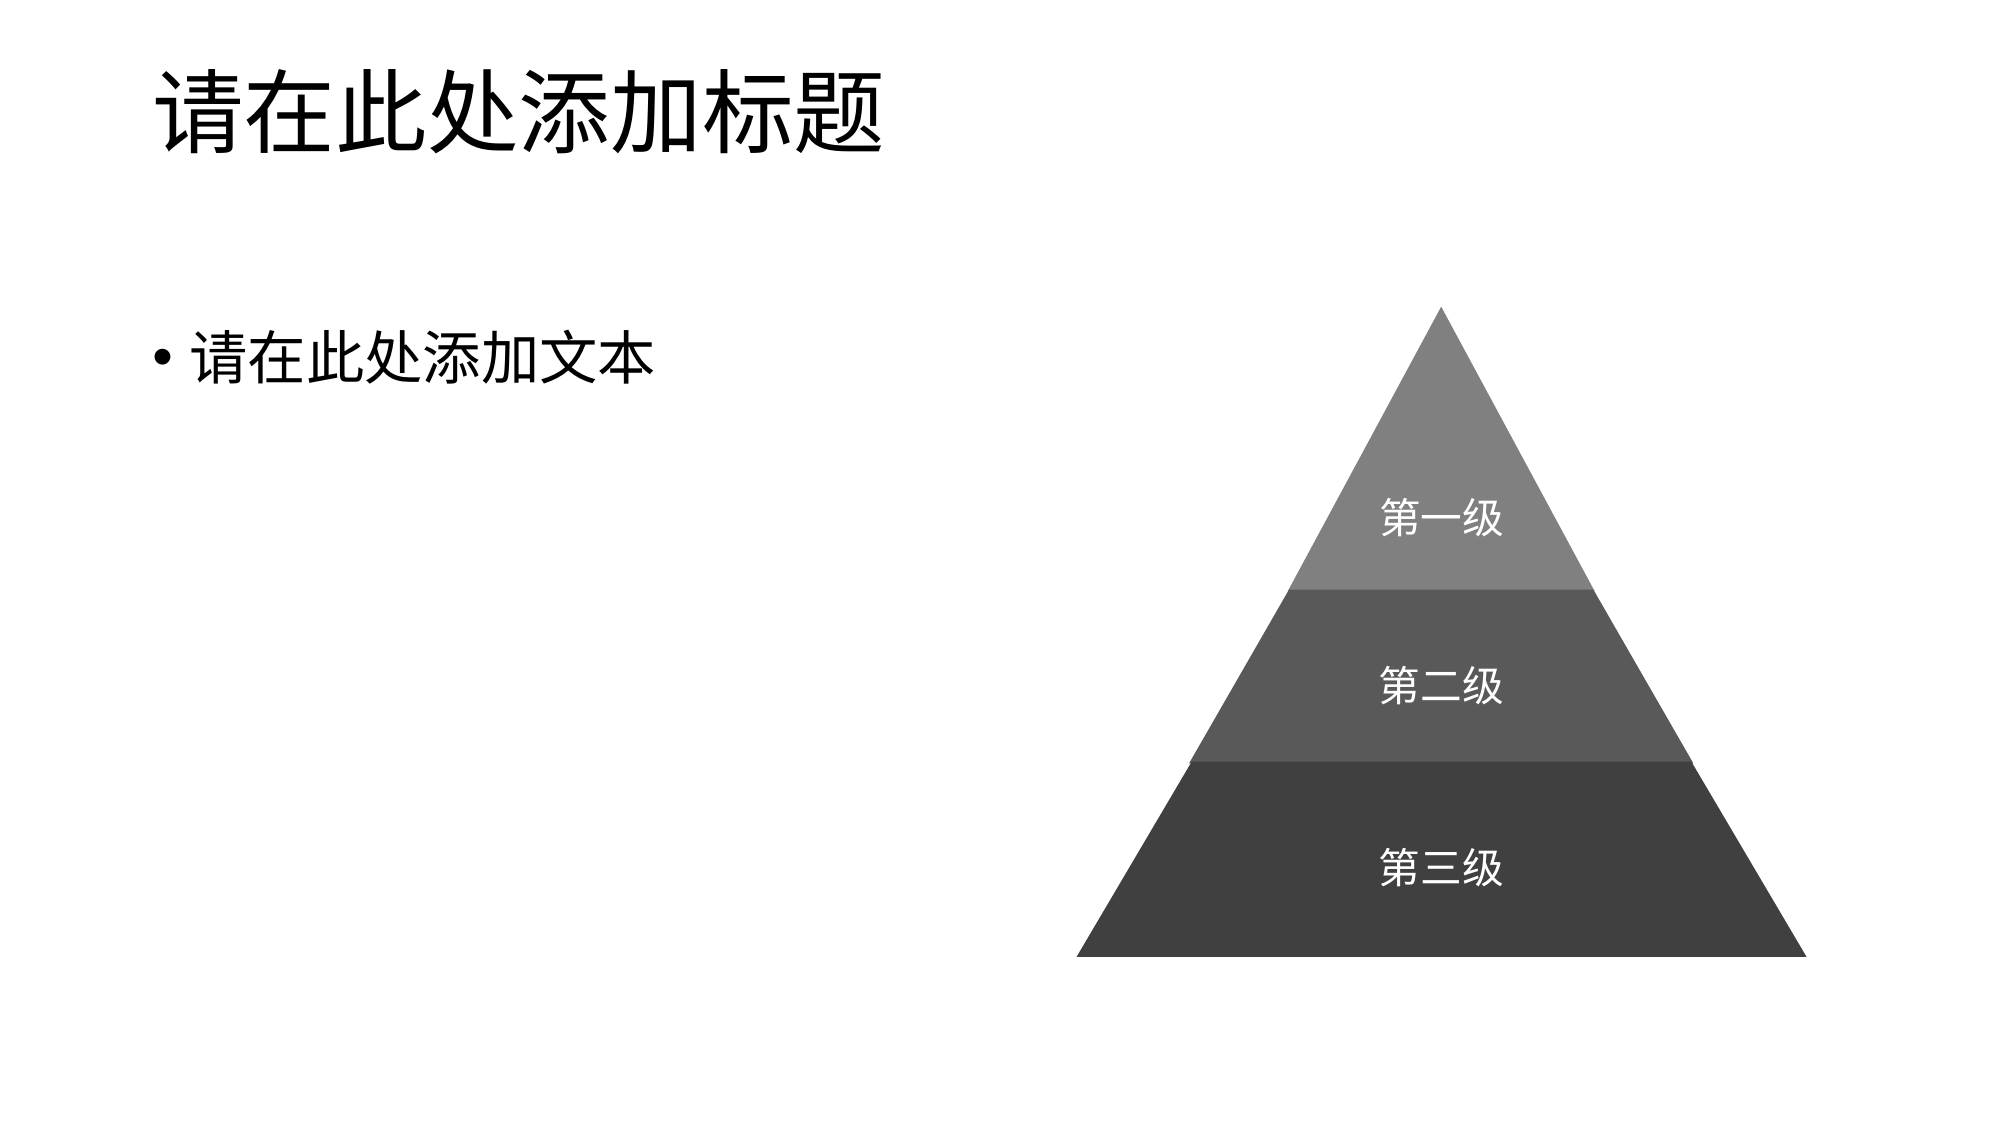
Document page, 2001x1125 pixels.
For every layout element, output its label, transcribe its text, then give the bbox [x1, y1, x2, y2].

text_box 请在此处添加标题 [137, 59, 1863, 278]
text_box 请在此处添加文本 [137, 321, 929, 957]
text_box 第二级 [1189, 589, 1694, 764]
text_box 第三级 [1076, 761, 1807, 957]
text_box 第一级 [1288, 306, 1595, 590]
